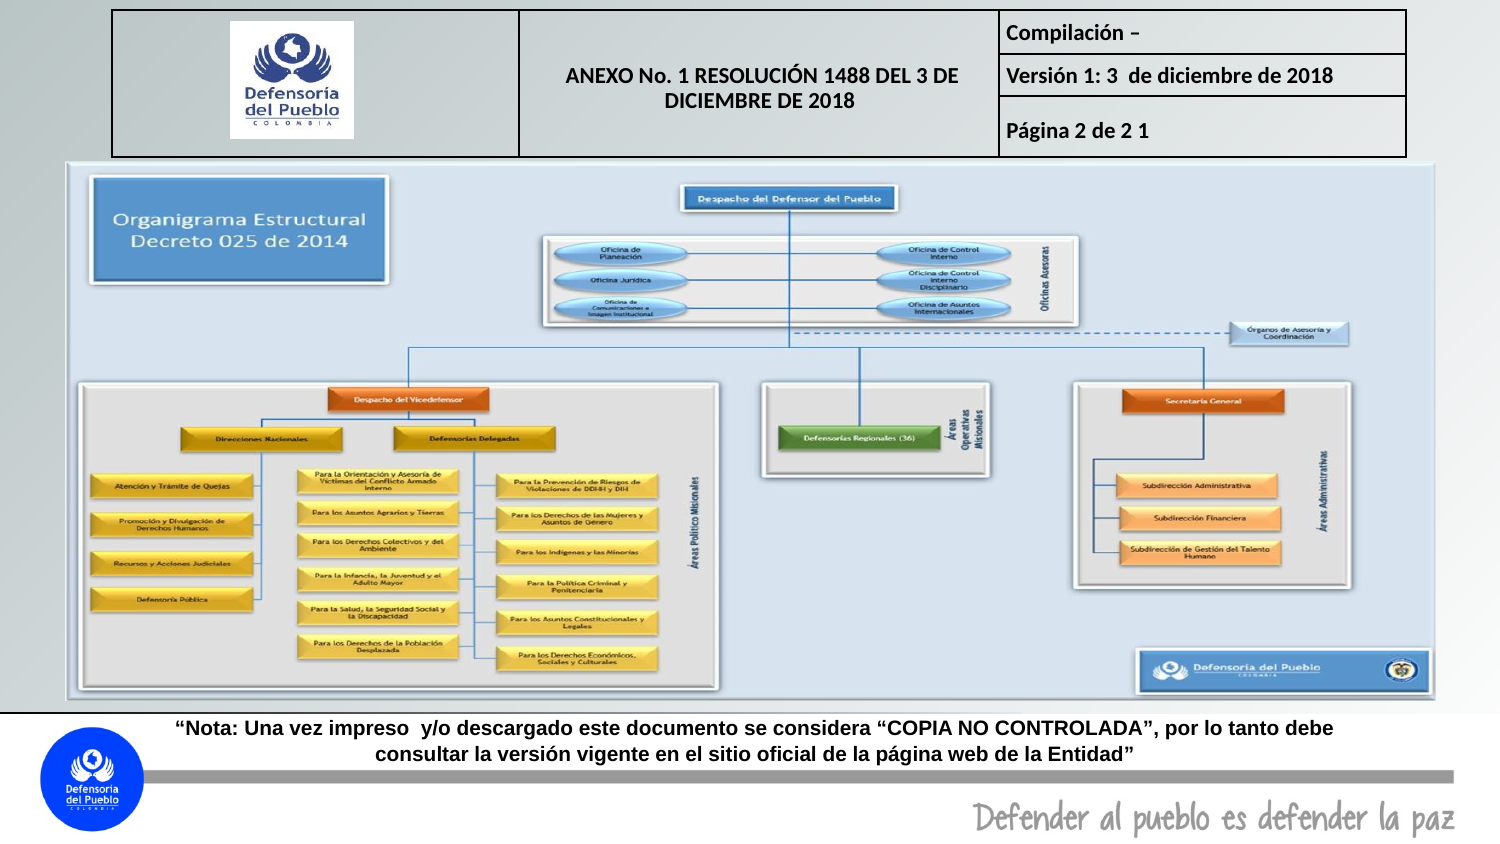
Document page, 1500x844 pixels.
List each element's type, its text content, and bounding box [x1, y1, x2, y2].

table_header Compilación – [1024, 11, 1405, 53]
picture [0, 0, 1500, 844]
text_box “Nota: Una vez impreso y/o descargado este documento se considera “COPIA NO CONTROLADA”, por lo tanto debe consultar la versión vigente en el sitio oficial de la página web de la Entidad” [1024, 705, 1383, 774]
text_box “Nota: Una vez impreso y/o descargado este documento se considera “COPIA NO CONTROLADA”, por lo tanto debe consultar la versión vigente en el sitio oficial de la página web de la Entidad” [64, 705, 475, 774]
table_cell Versión 1: 3 de diciembre de 2018 [1024, 55, 1405, 95]
table_header [113, 11, 475, 156]
table_cell Página 2 de 2 1 [1024, 97, 1405, 156]
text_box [229, 21, 354, 140]
